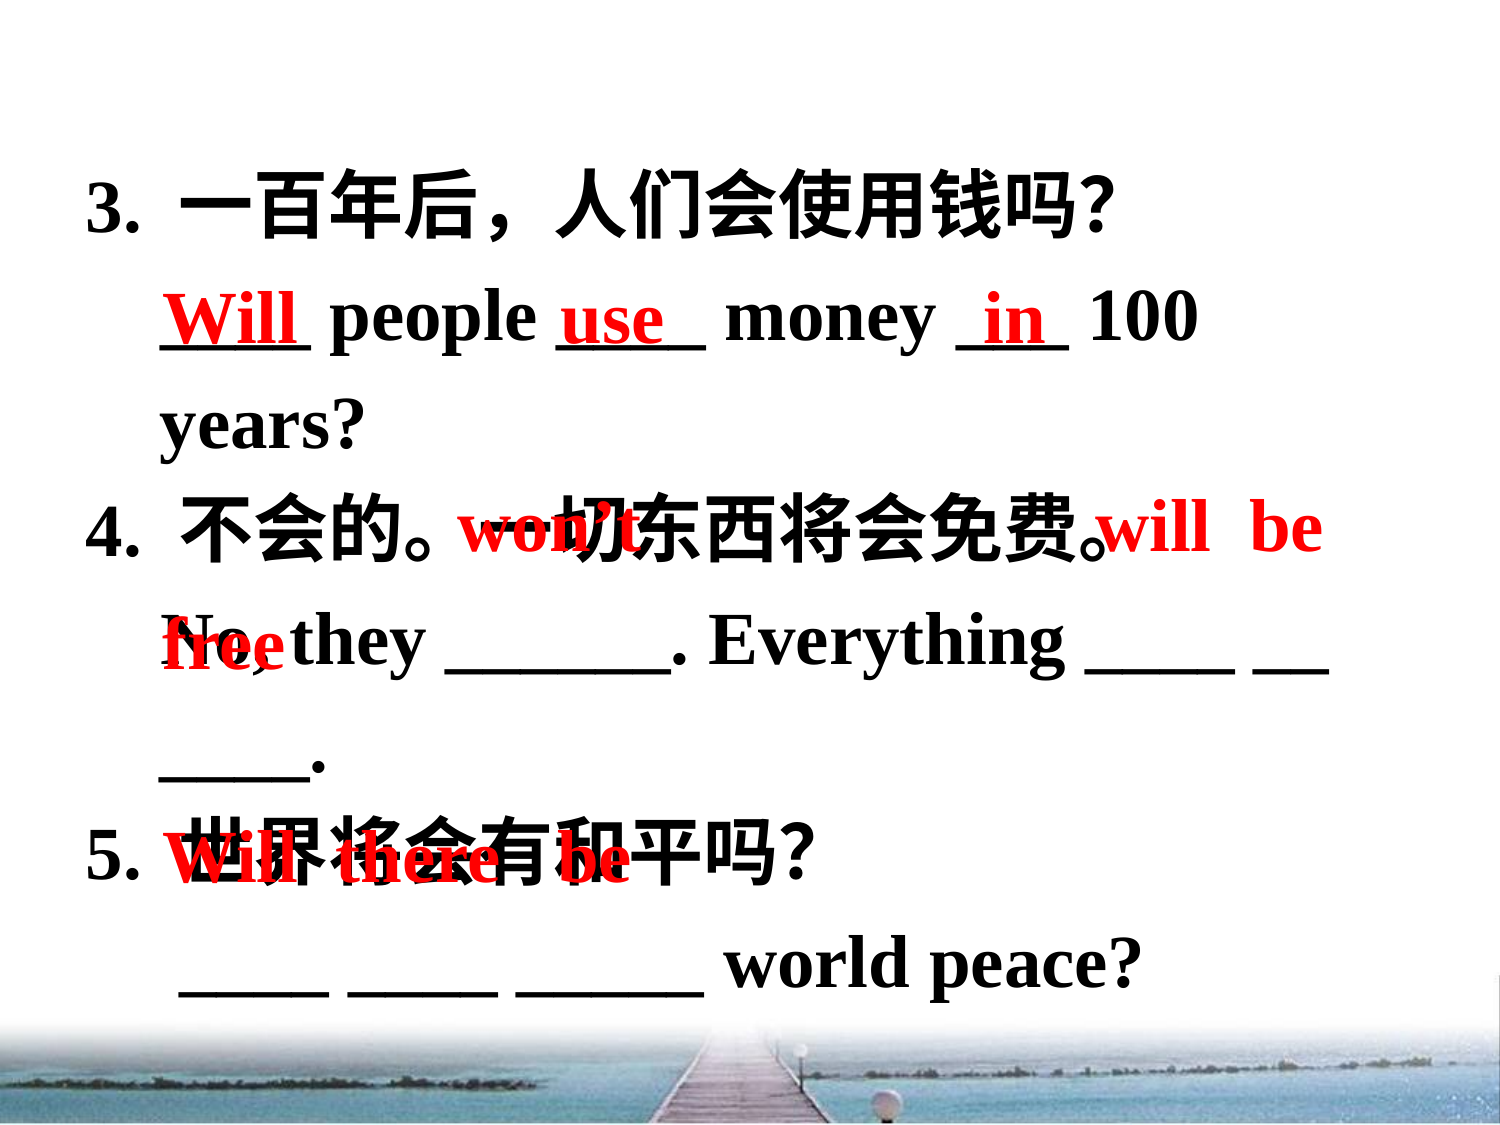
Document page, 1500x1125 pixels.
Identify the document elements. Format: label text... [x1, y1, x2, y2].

picture [0, 0, 1500, 1125]
text_box 3. 一百年后，人们会使用钱吗？ ____ people ____ money ___ 100 years? 4. 不会的。一切东西将会免费。 No, they ______. Everything ____ __ ____. 5. 世界将会有和平吗？ ____ ____ _____ world peace? [70, 131, 1436, 900]
text_box Will there be [147, 781, 810, 905]
text_box free [147, 568, 325, 692]
text_box Will use in [147, 243, 1252, 367]
text_box will be [1080, 451, 1388, 574]
text_box won’t [442, 451, 715, 574]
